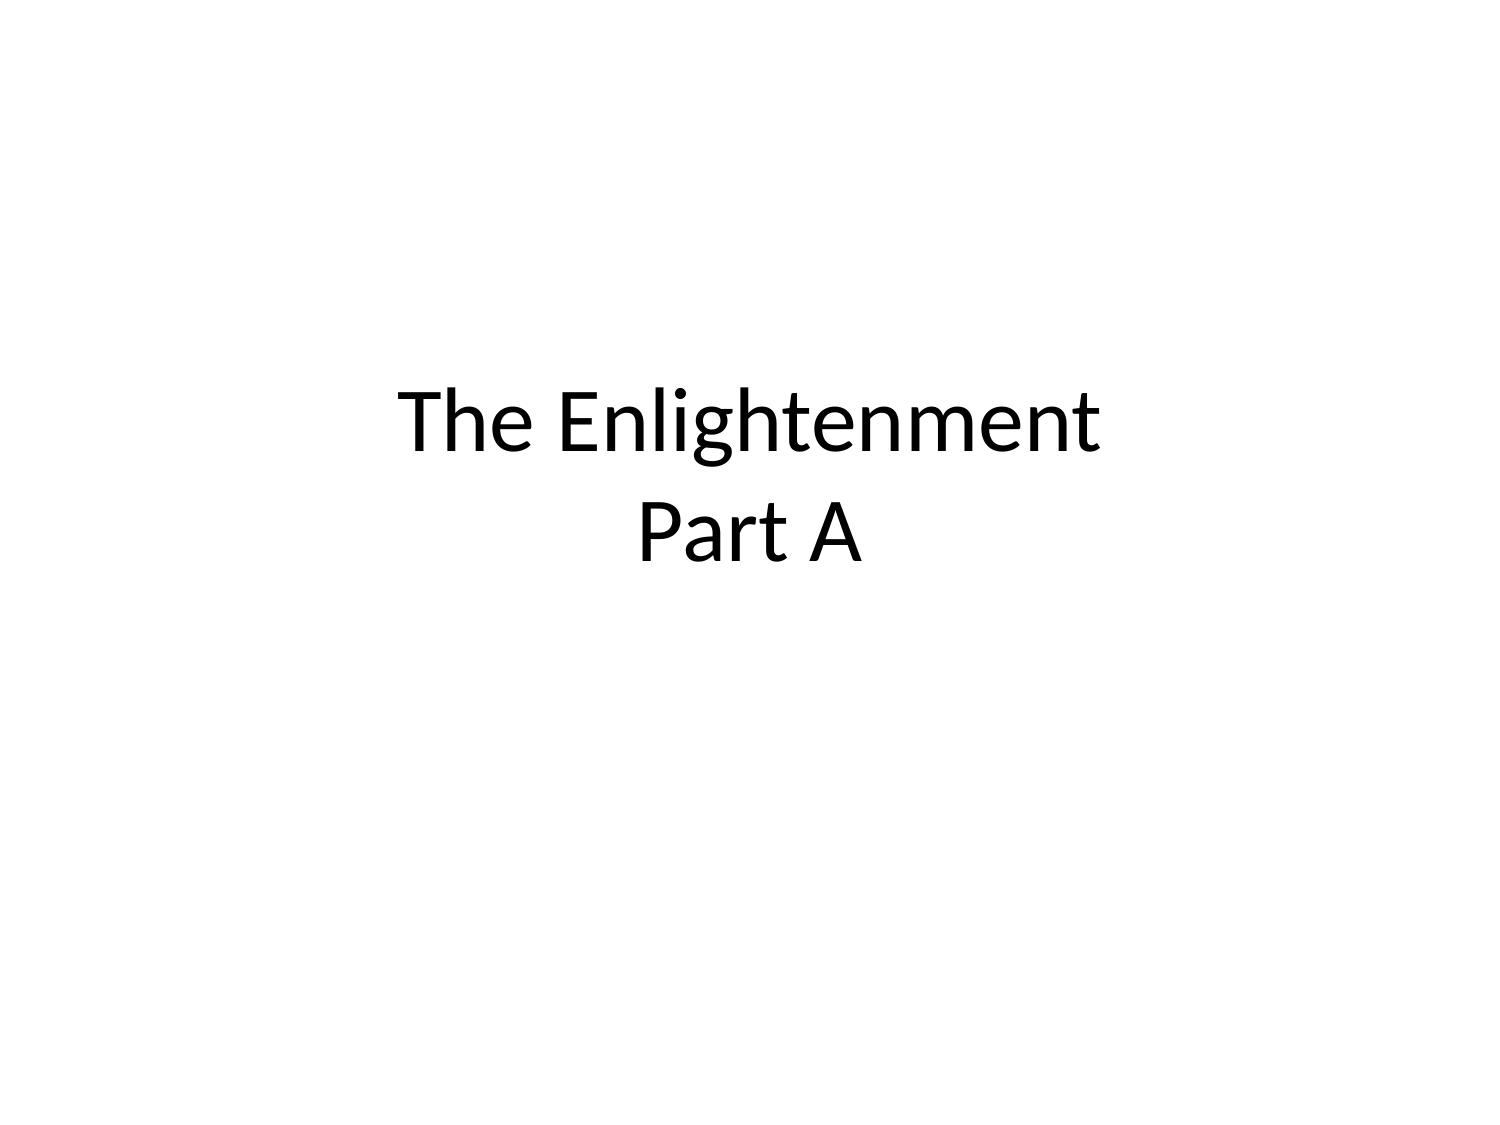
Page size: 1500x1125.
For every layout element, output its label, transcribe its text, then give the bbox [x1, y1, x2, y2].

title The Enlightenment Part A [112, 349, 1388, 591]
